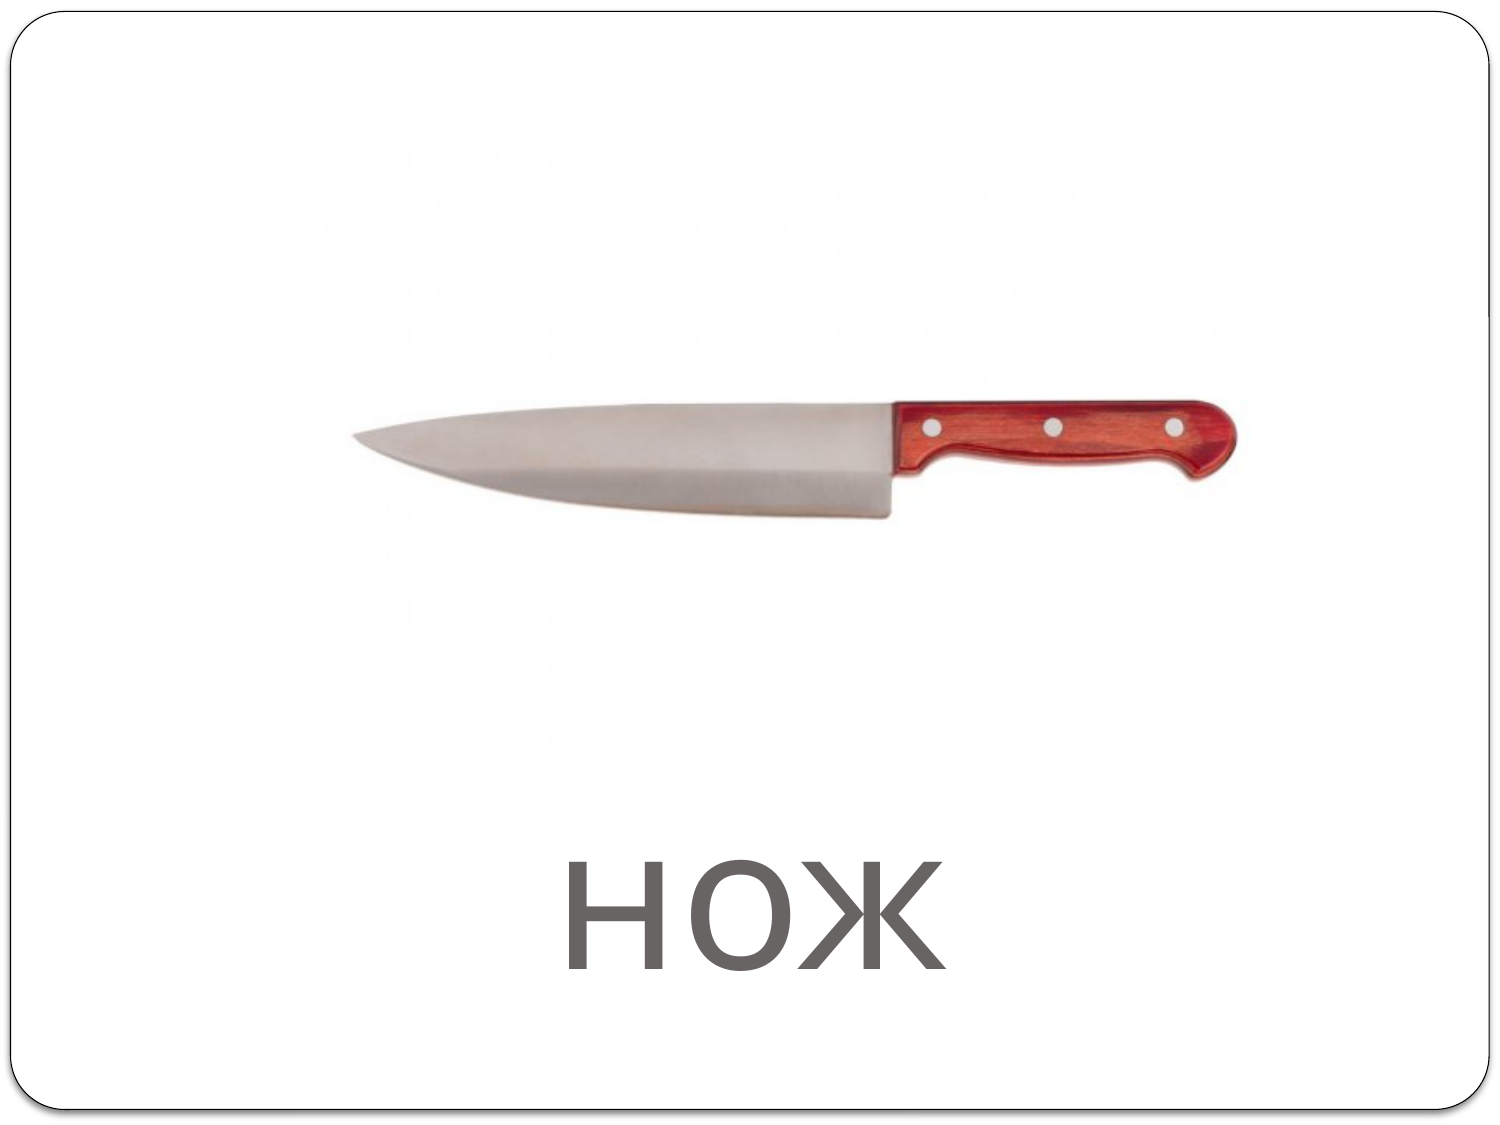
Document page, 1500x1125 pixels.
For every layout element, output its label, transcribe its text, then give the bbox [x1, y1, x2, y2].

picture [324, 149, 1263, 776]
title нож [112, 837, 1388, 1025]
